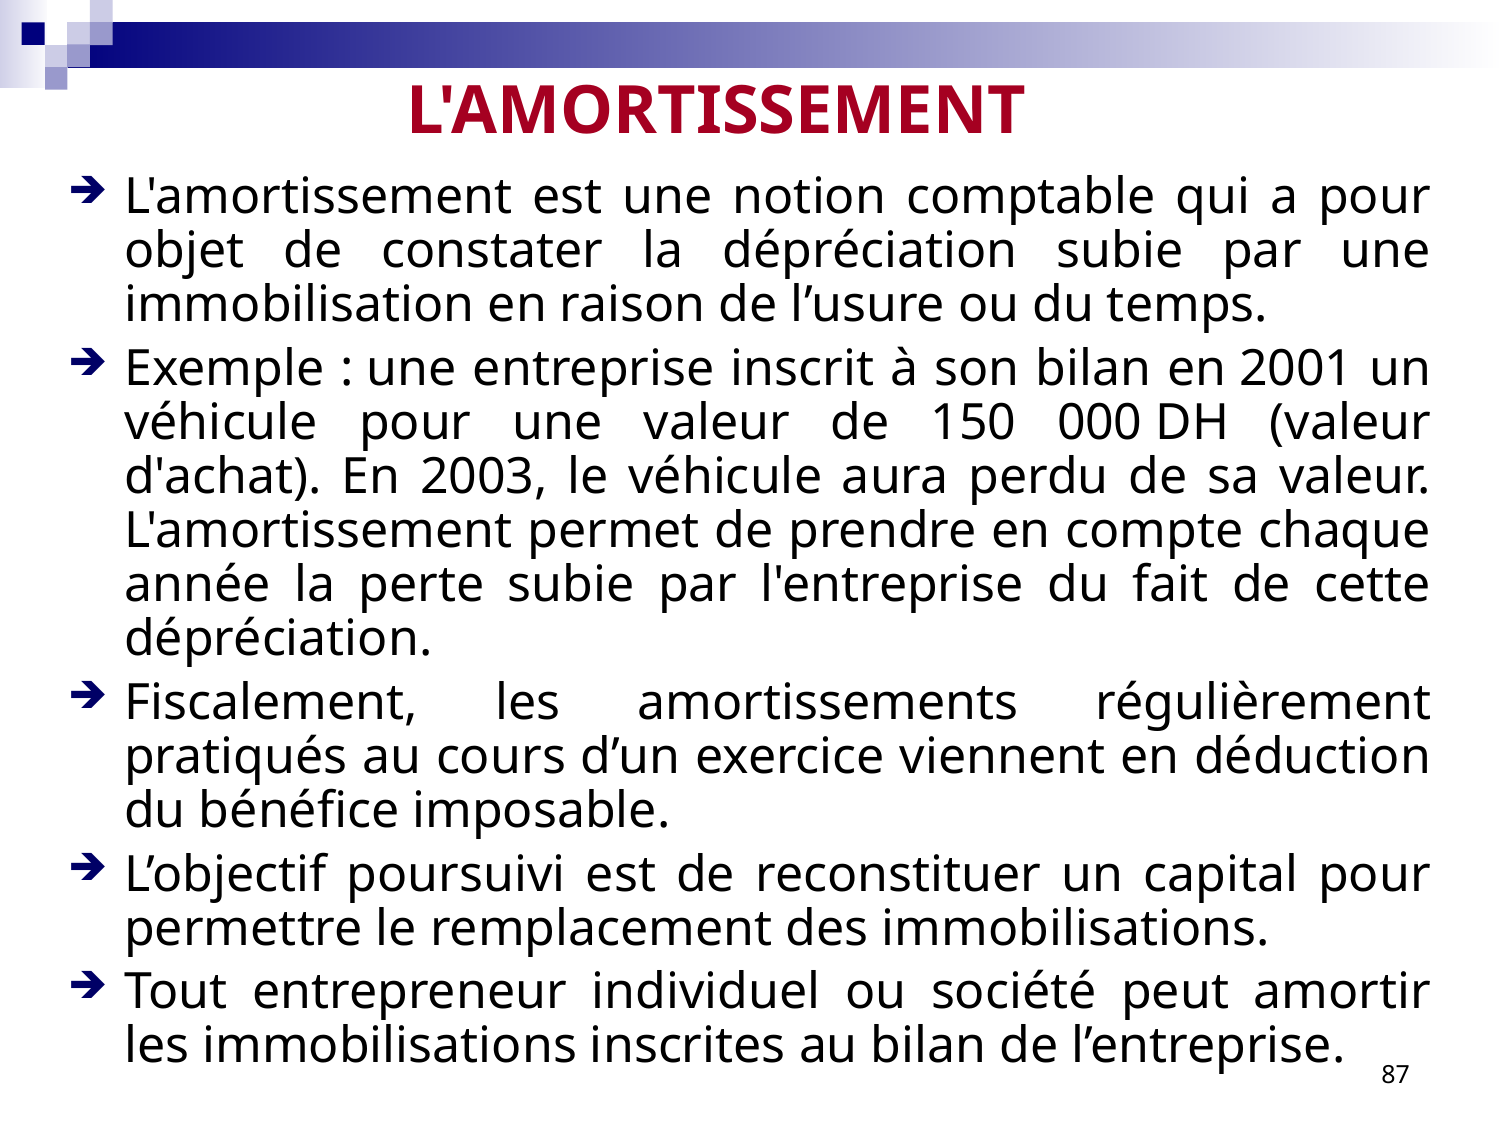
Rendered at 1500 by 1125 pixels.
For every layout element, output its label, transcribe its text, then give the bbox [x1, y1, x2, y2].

slide_number 87 [1074, 1025, 1425, 1100]
title L'AMORTISSEMENT [87, 63, 1363, 149]
list L'amortissement est une notion comptable qui a pour objet de constater la dépréciation subie par une immobilisation en raison de l’usure ou du temps. Exemple : une entreprise inscrit à son bilan en 2001 un véhicule pour une valeur de 150 000 DH (valeur d'achat). En 2003, le véhicule aura perdu de sa valeur. L'amortissement permet de prendre en compte chaque année la perte subie par l'entreprise du fait de cette dépréciation. Fiscalement, les amortissements régulièrement pratiqués au cours d’un exercice viennent en déduction du bénéfice imposable. L’objectif poursuivi est de reconstituer un capital pour permettre le remplacement des immobilisations. Tout entrepreneur individuel ou société peut amortir les immobilisations inscrites au bilan de l’entreprise. [53, 162, 1447, 988]
